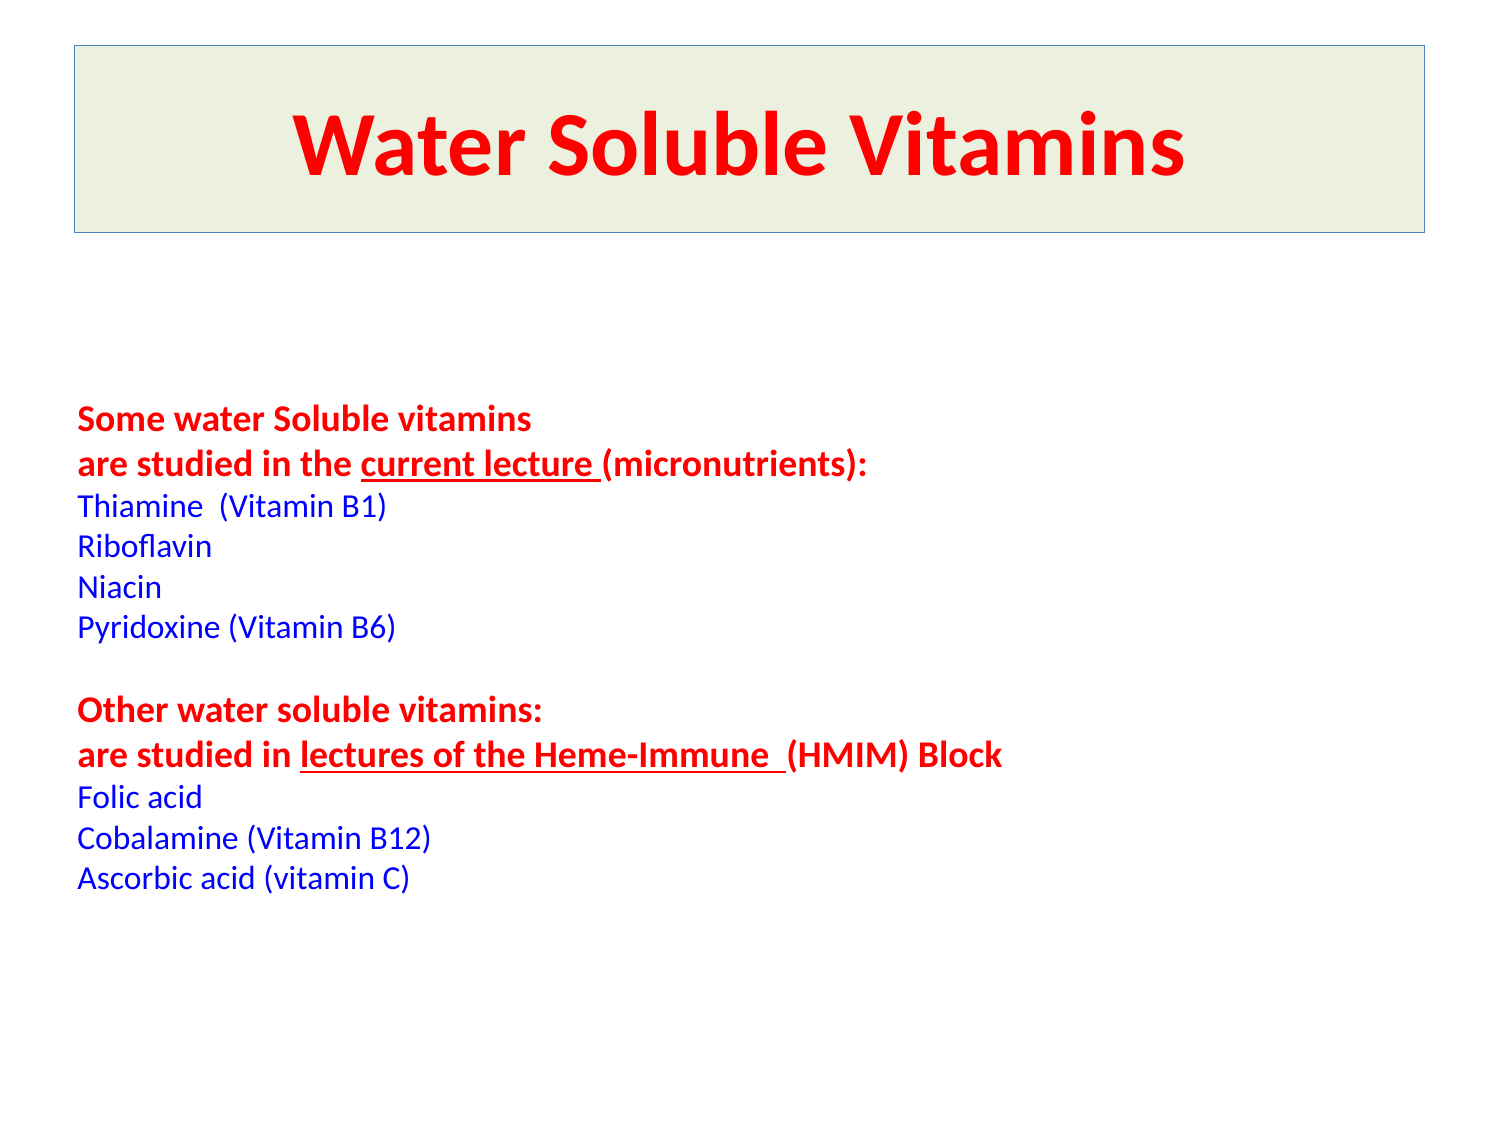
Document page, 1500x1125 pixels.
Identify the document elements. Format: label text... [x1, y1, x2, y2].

title Some water Soluble vitamins are studied in the current lecture (micronutrients): Thiamine (Vitamin B1) Riboflavin Niacin Pyridoxine (Vitamin B6) Other water soluble vitamins: are studied in lectures of the Heme-Immune (HMIM) Block Folic acid Cobalamine (Vitamin B12) Ascorbic acid (vitamin C) [62, 249, 1425, 1025]
text_box Water Soluble Vitamins [74, 45, 1425, 233]
